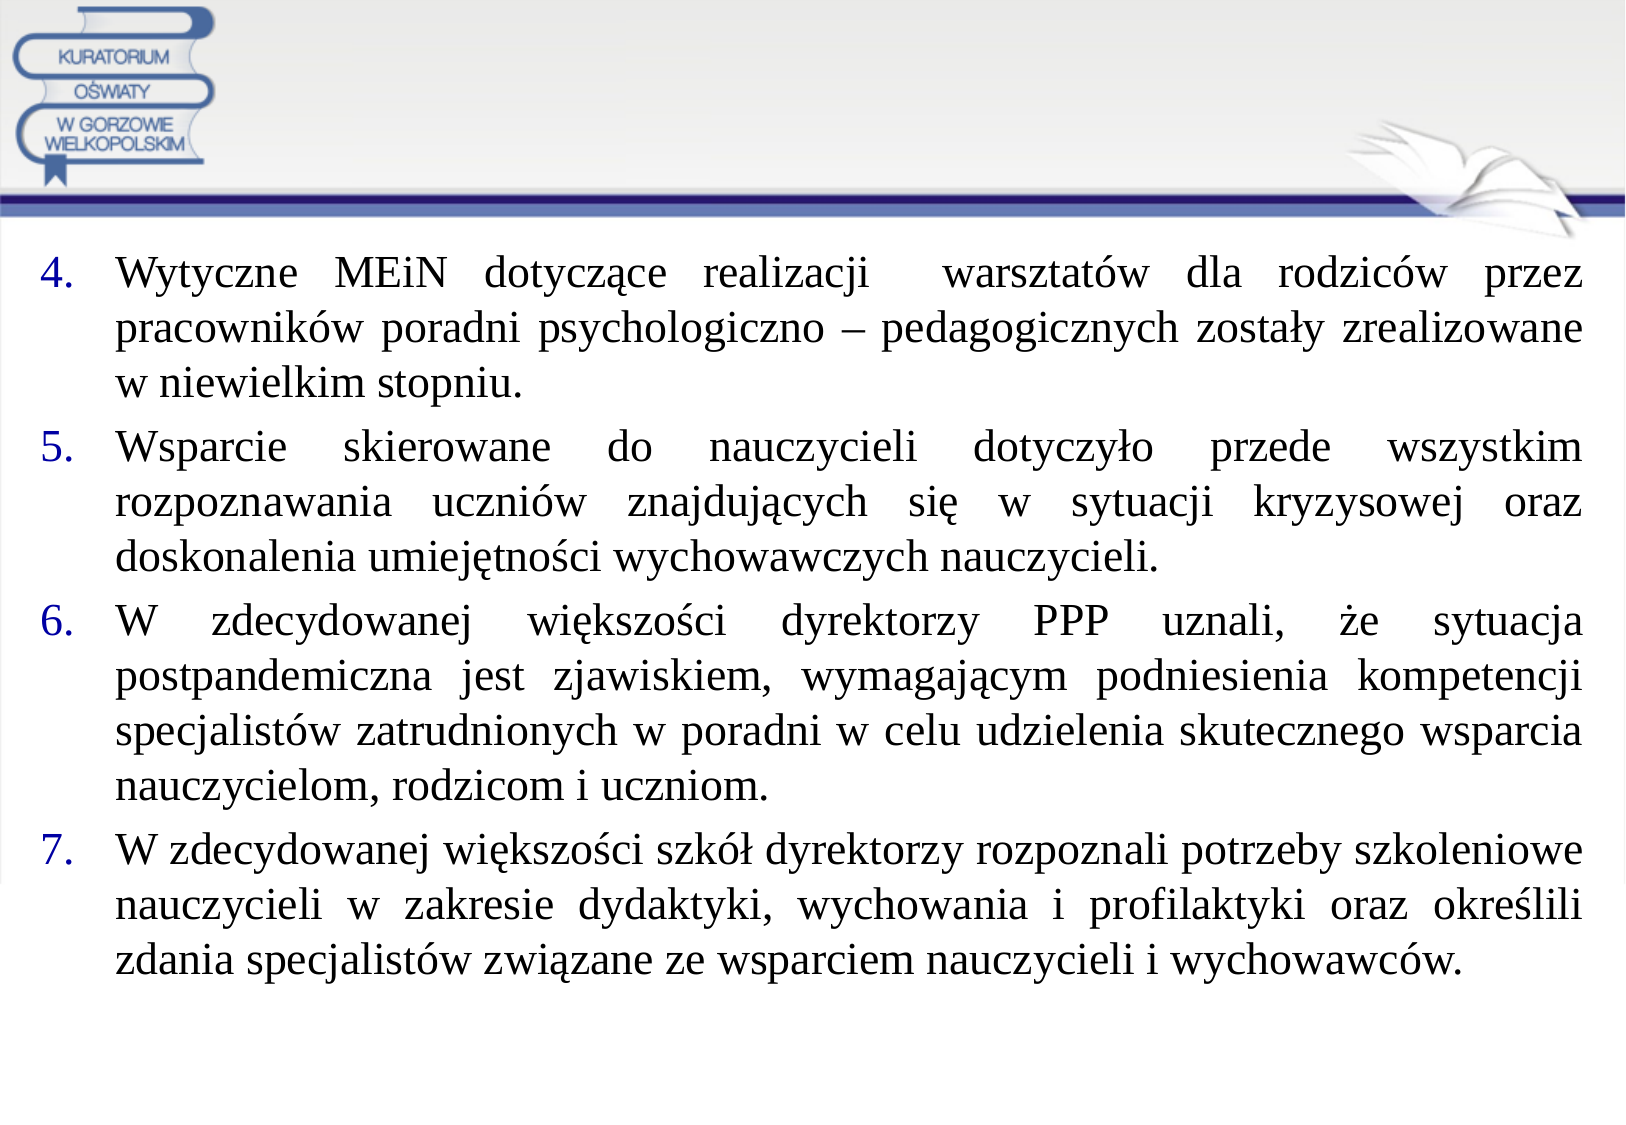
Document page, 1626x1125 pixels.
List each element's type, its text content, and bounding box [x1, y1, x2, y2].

list Wytyczne MEiN dotyczące realizacji warsztatów dla rodziców przez pracowników poradni psychologiczno – pedagogicznych zostały zrealizowane w niewielkim stopniu. Wsparcie skierowane do nauczycieli dotyczyło przede wszystkim rozpoznawania uczniów znajdujących się w sytuacji kryzysowej oraz doskonalenia umiejętności wychowawczych nauczycieli. W zdecydowanej większości dyrektorzy PPP uznali, że sytuacja postpandemiczna jest zjawiskiem, wymagającym podniesienia kompetencji specjalistów zatrudnionych w poradni w celu udzielenia skutecznego wsparcia nauczycielom, rodzicom i uczniom. W zdecydowanej większości szkół dyrektorzy rozpoznali potrzeby szkoleniowe nauczycieli w zakresie dydaktyki, wychowania i profilaktyki oraz określili zdania specjalistów związane ze wsparciem nauczycieli i wychowawców. [25, 234, 1600, 1125]
picture [0, 0, 1626, 1125]
